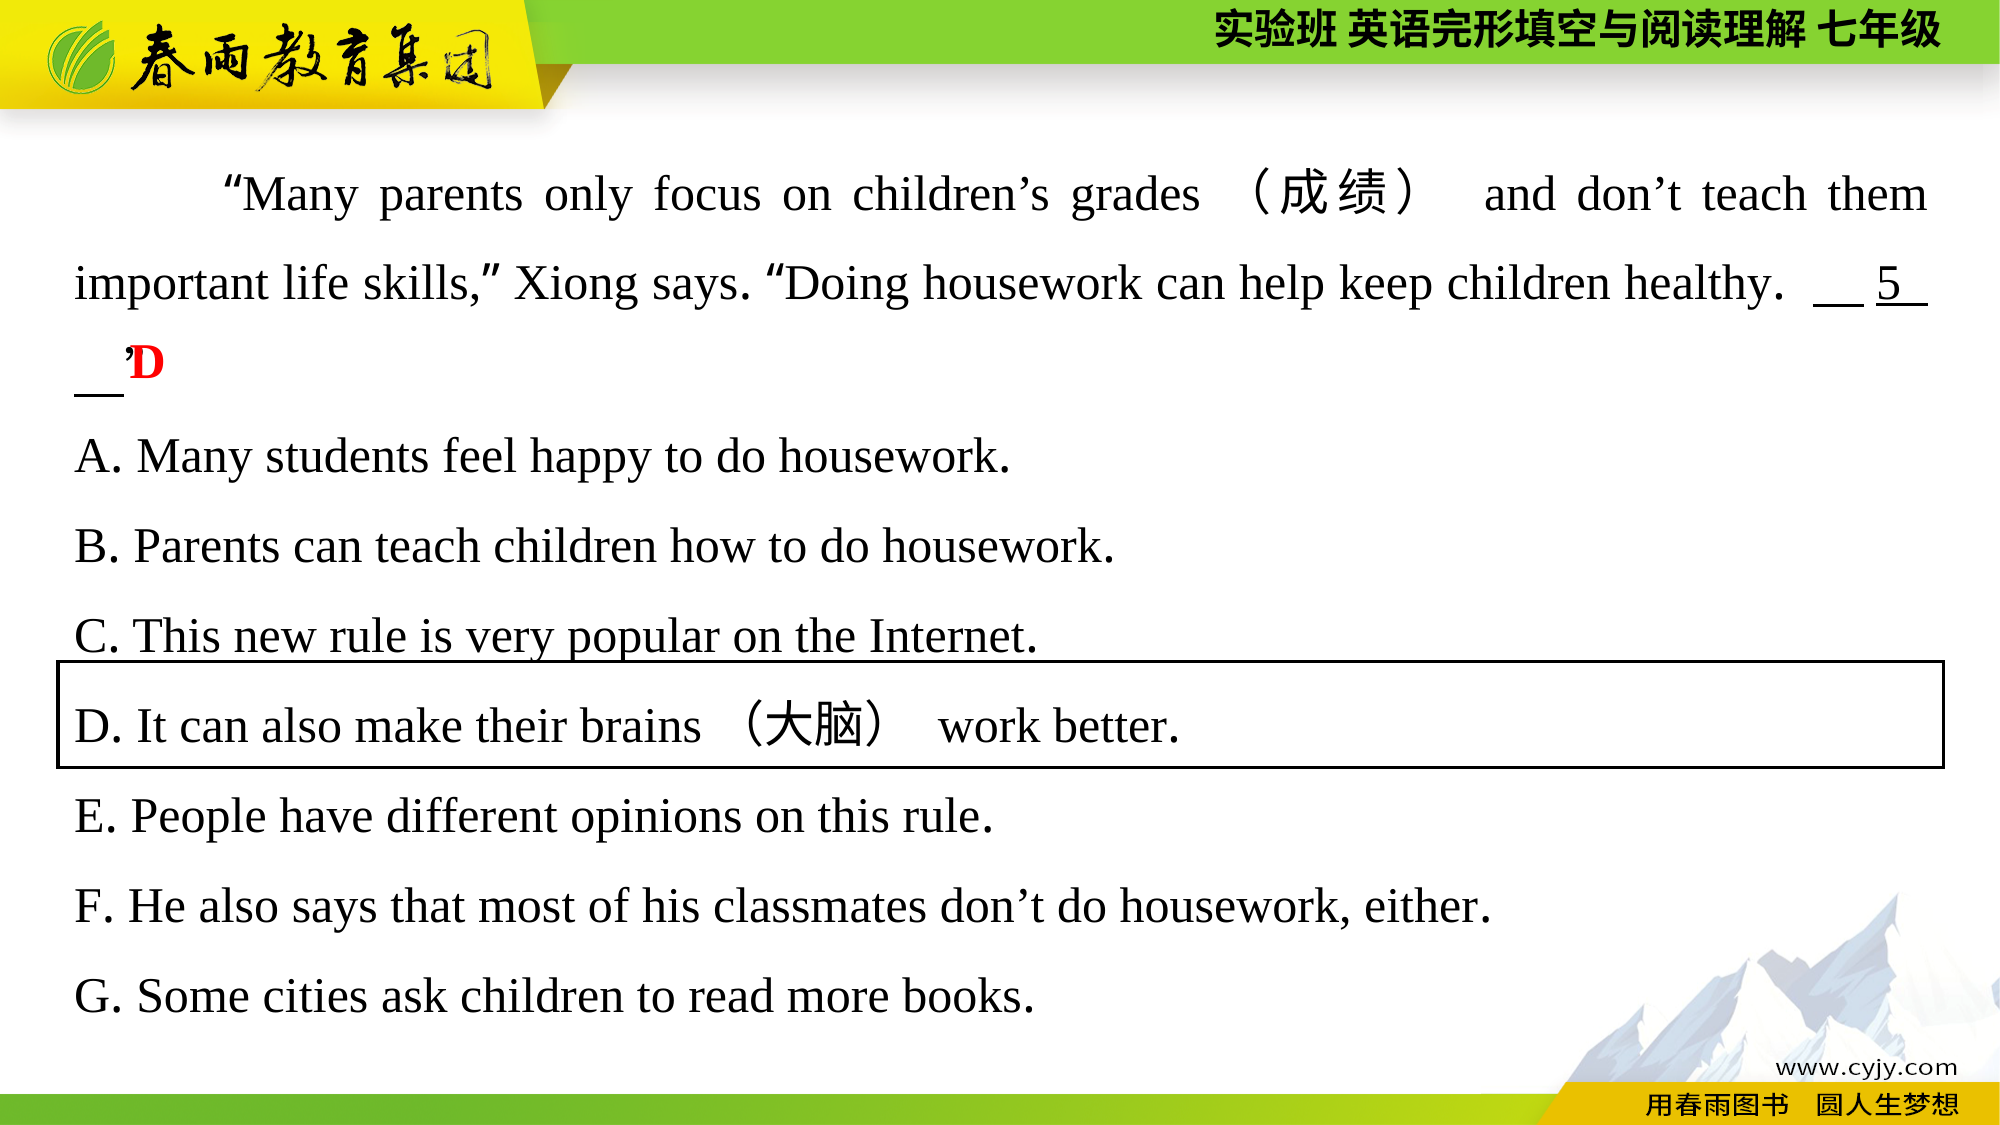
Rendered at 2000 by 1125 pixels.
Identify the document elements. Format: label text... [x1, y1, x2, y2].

list “Many parents only focus on children’s grades（成绩） and don’t teach them important life skills,” Xiong says. “Doing housework can help keep children healthy. 5 ” [59, 122, 1944, 385]
text_box D [114, 321, 181, 385]
text_box A. Many students feel happy to do housework. B. Parents can teach children how to do housework. C. This new rule is very popular on the Internet. D. It can also make their brains（大脑） work better. E. People have different opinions on this rule. F. He also says that most of his classmates don’t do housework, either. G. Some cities ask children to read more books. [59, 768, 1944, 1031]
text_box A. Many students feel happy to do housework. B. Parents can teach children how to do housework. C. This new rule is very popular on the Internet. D. It can also make their brains（大脑） work better. E. People have different opinions on this rule. F. He also says that most of his classmates don’t do housework, either. G. Some cities ask children to read more books. [59, 385, 1944, 661]
picture [0, 0, 2000, 1125]
text_box [57, 661, 1944, 768]
